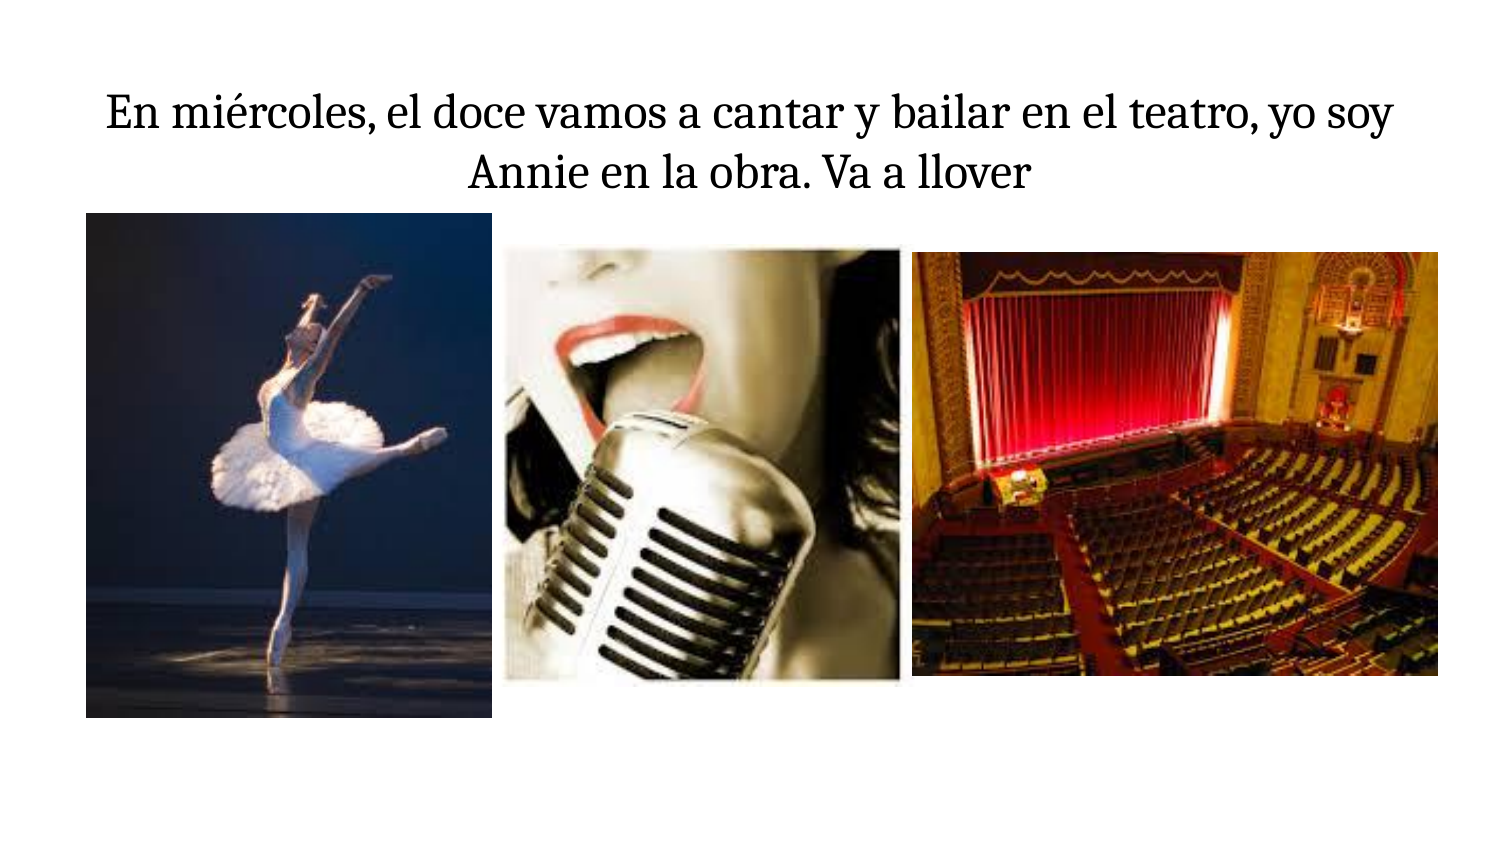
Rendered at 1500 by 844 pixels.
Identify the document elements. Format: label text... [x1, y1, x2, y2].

title En miércoles, el doce vamos a cantar y bailar en el teatro, yo soy Annie en la obra. Va a llover [75, 36, 1425, 214]
picture [86, 212, 1439, 718]
